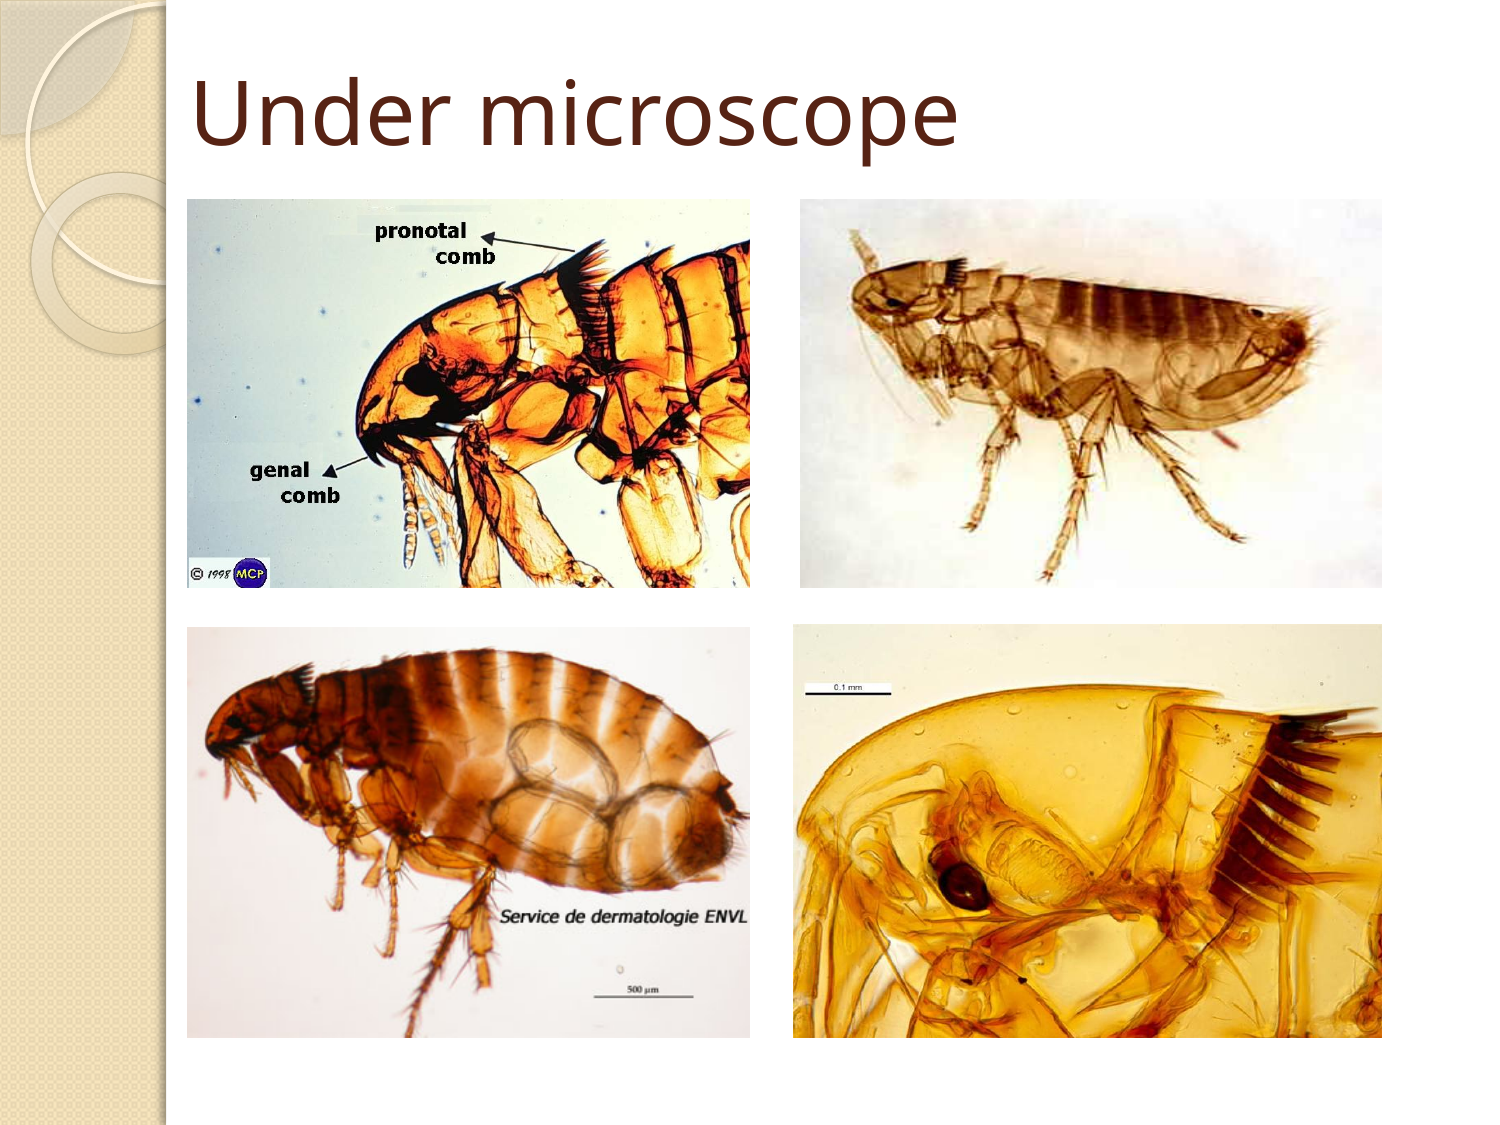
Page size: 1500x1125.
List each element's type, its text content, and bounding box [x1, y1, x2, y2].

picture [799, 199, 1382, 588]
title Under microscope [174, 45, 1275, 175]
picture [793, 624, 1382, 1038]
picture [187, 199, 751, 588]
picture [187, 627, 751, 1038]
